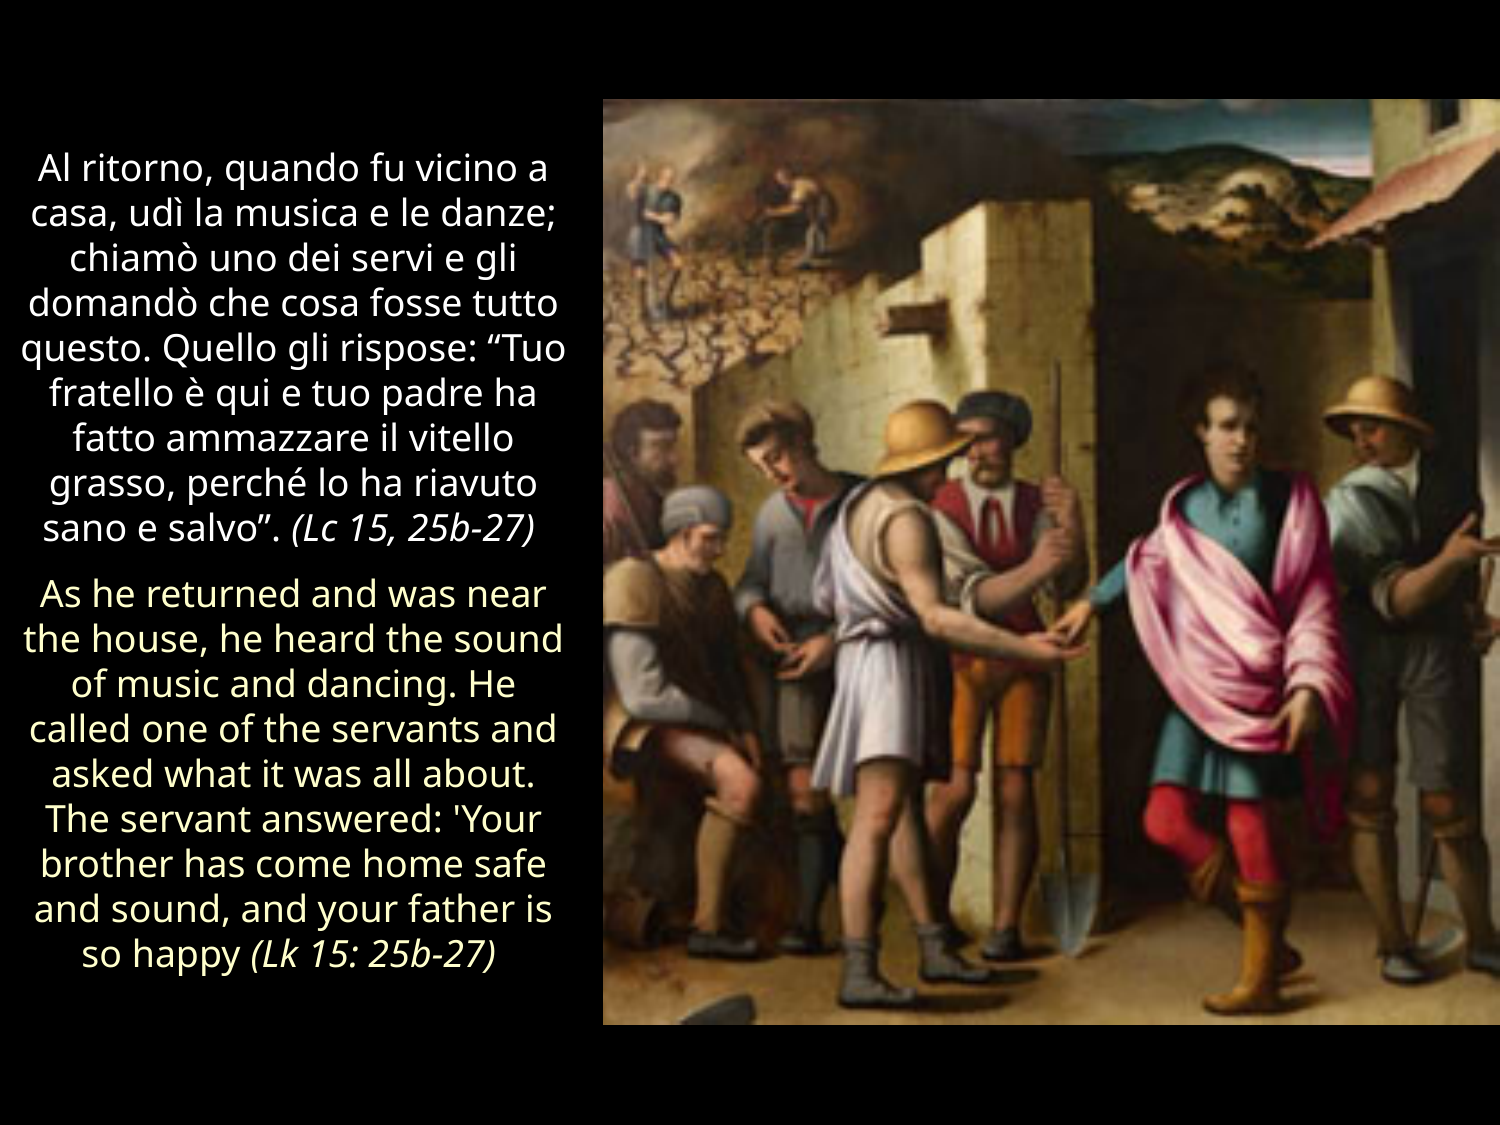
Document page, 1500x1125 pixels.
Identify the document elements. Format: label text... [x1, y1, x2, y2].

text_box As he returned and was near the house, he heard the sound of music and dancing. He called one of the servants and asked what it was all about. The servant answered: 'Your brother has come home safe and sound, and your father is so happy (Lk 15: 25b-27) [0, 562, 588, 983]
title Al ritorno, quando fu vicino a casa, udì la musica e le danze; chiamò uno dei servi e gli domandò che cosa fosse tutto questo. Quello gli rispose: “Tuo fratello è qui e tuo padre ha fatto ammazzare il vitello grasso, perché lo ha riavuto sano e salvo”. (Lc 15, 25b-27) [0, 275, 588, 463]
picture [603, 99, 1500, 1025]
